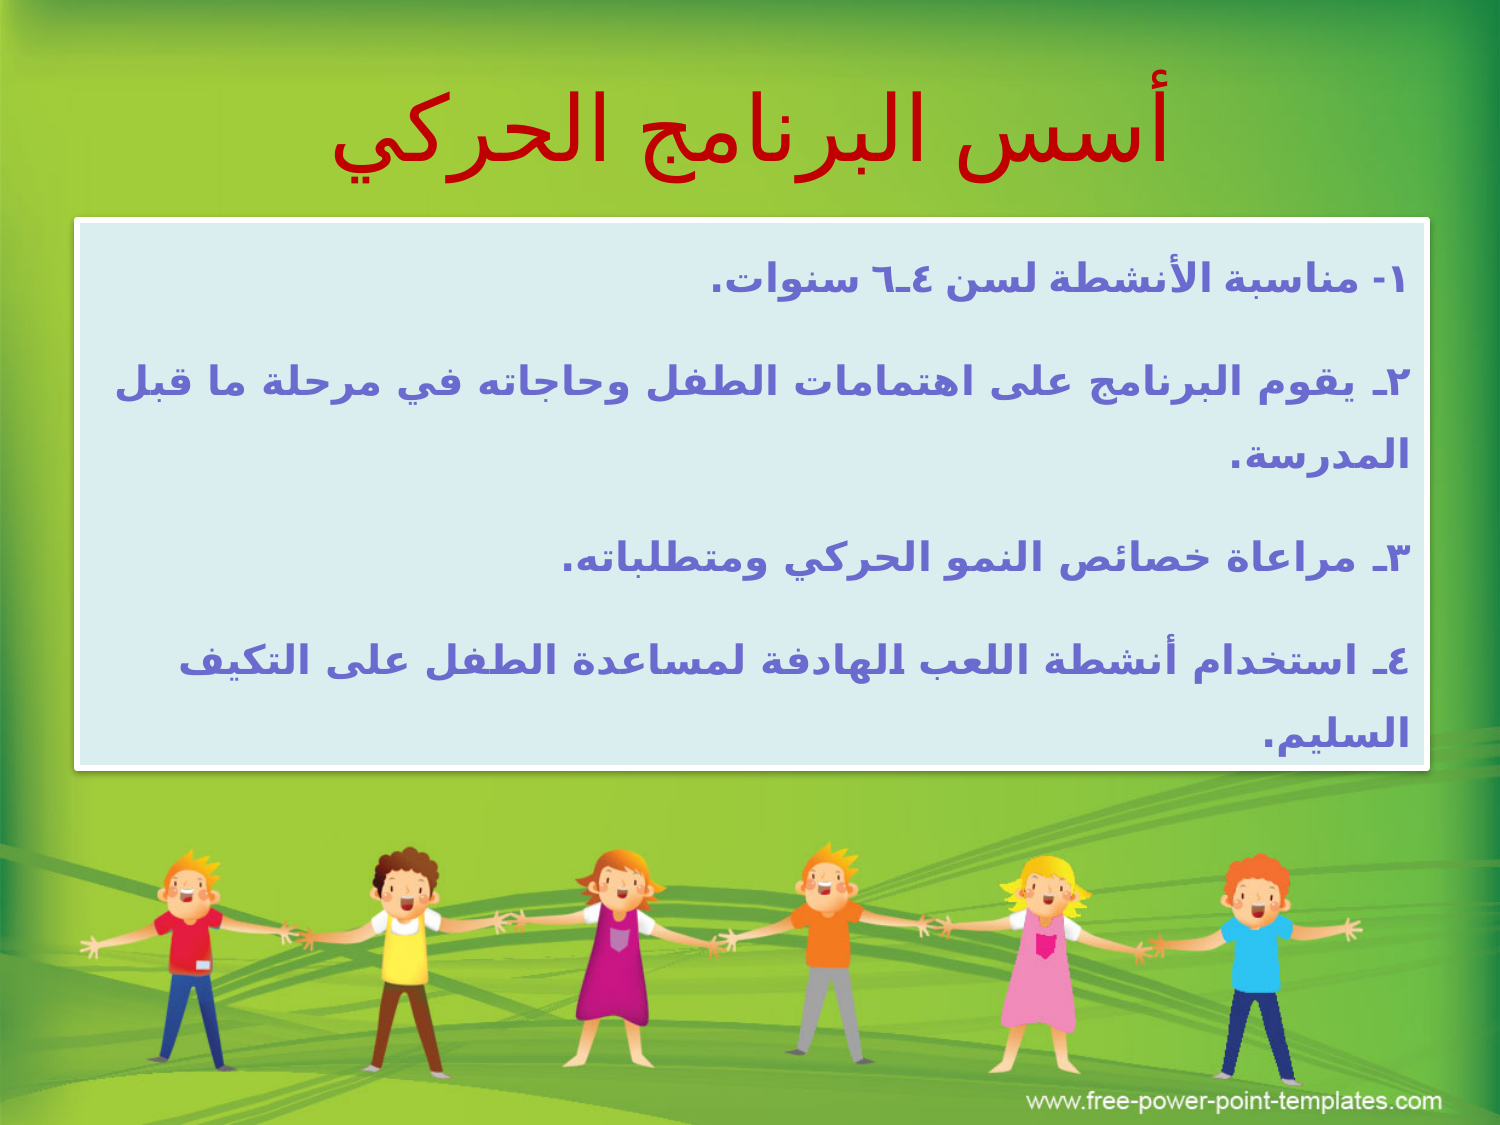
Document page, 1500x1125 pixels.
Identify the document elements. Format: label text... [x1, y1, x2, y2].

picture [0, 0, 1500, 1125]
title أسس البرنامج الحركي [76, 30, 1427, 216]
list ١- مناسبة الأنشطة لسن ٤ـ٦ سنوات. ٢ـ يقوم البرنامج على اهتمامات الطفل وحاجاته في مرحلة ما قبل المدرسة. ٣ـ مراعاة خصائص النمو الحركي ومتطلباته. ٤ـ استخدام أنشطة اللعب الهادفة لمساعدة الطفل على التكيف السليم. [74, 217, 1430, 771]
